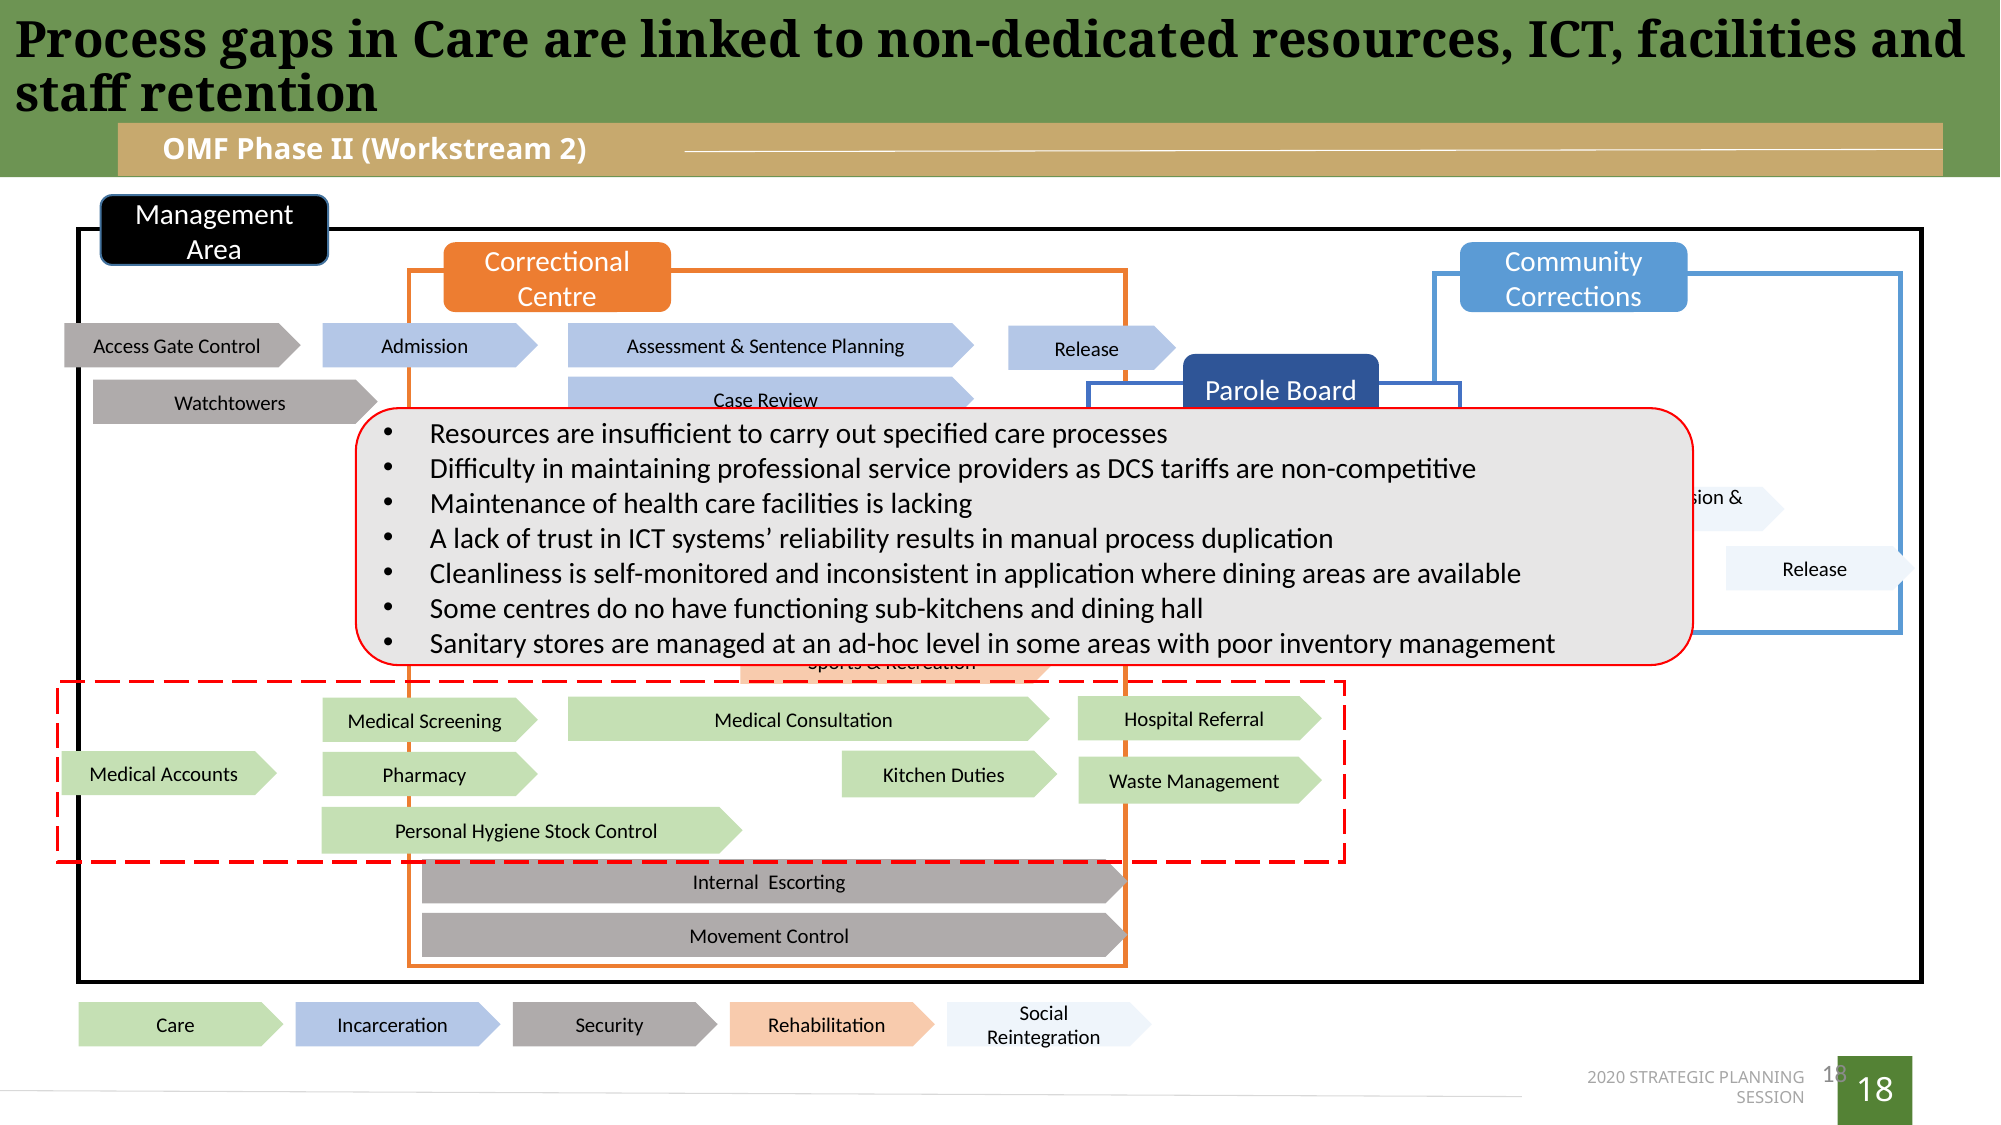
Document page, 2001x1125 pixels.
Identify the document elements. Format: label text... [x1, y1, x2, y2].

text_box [78, 1002, 1152, 1047]
title Process gaps in Care are linked to non-dedicated resources, ICT, facilities and staff retention [0, 7, 1987, 174]
text_box [57, 680, 61, 863]
slide_number 18 [1412, 1042, 1863, 1103]
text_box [61, 195, 1922, 982]
text_box OMF Phase II (Workstream 2) [162, 130, 685, 166]
